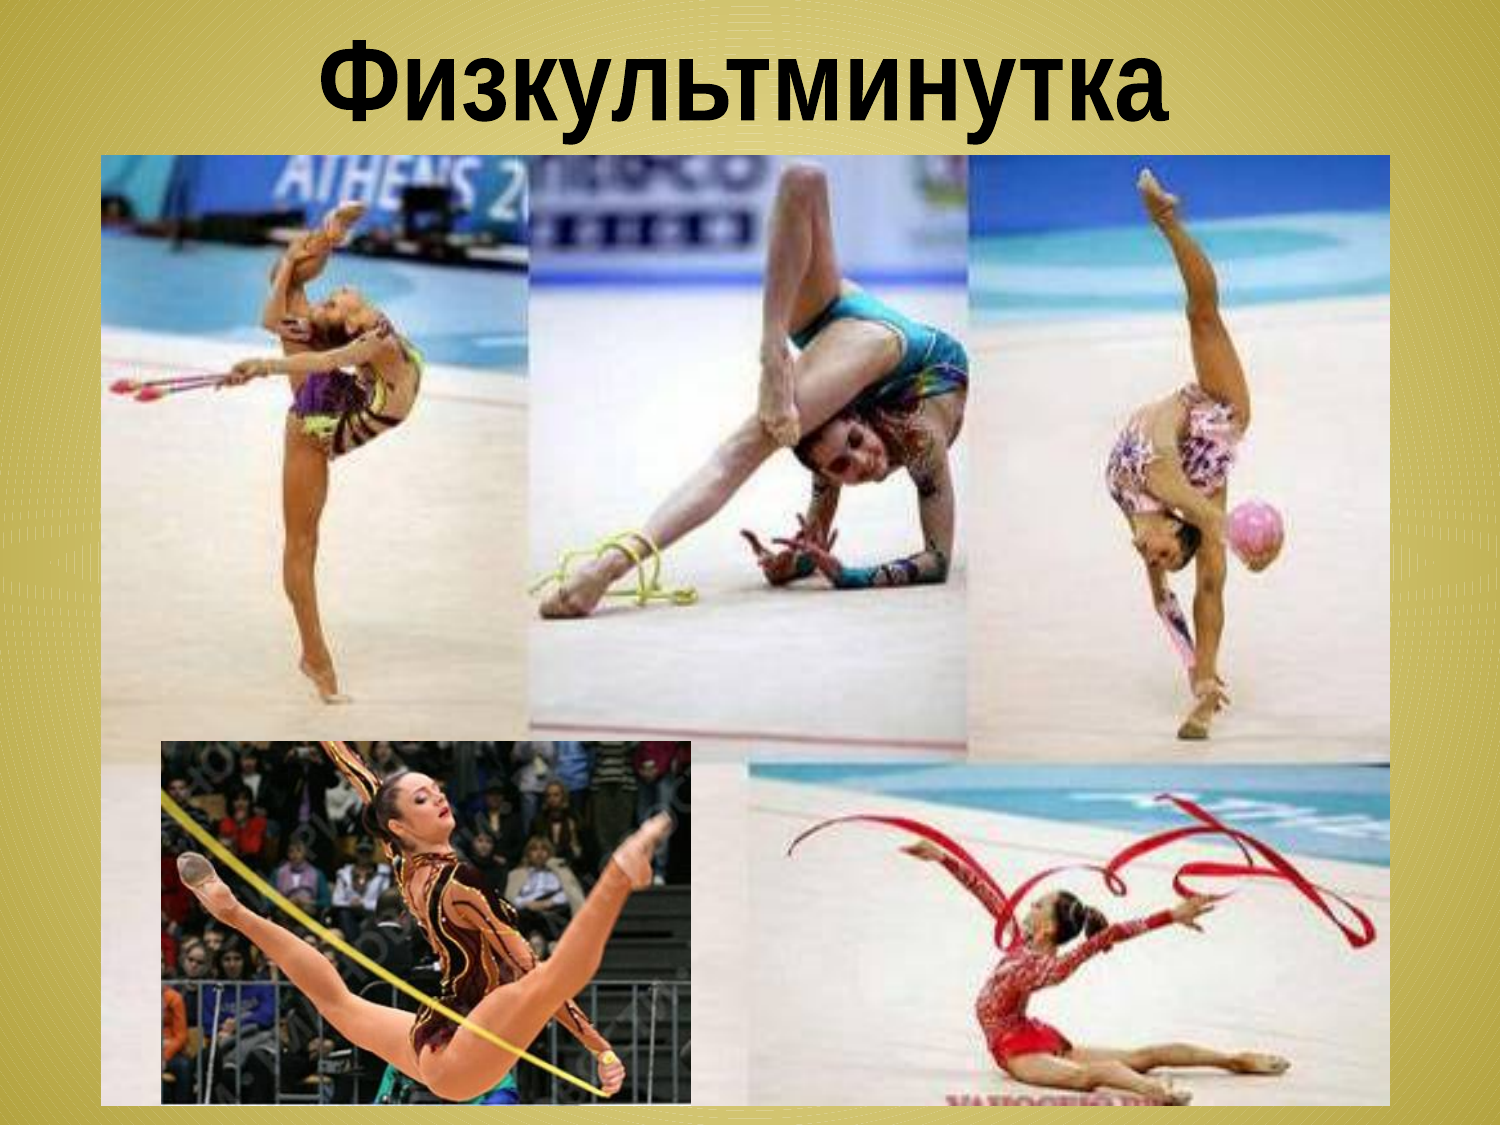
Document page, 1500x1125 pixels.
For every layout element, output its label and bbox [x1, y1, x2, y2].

text_box [101, 154, 1391, 1107]
